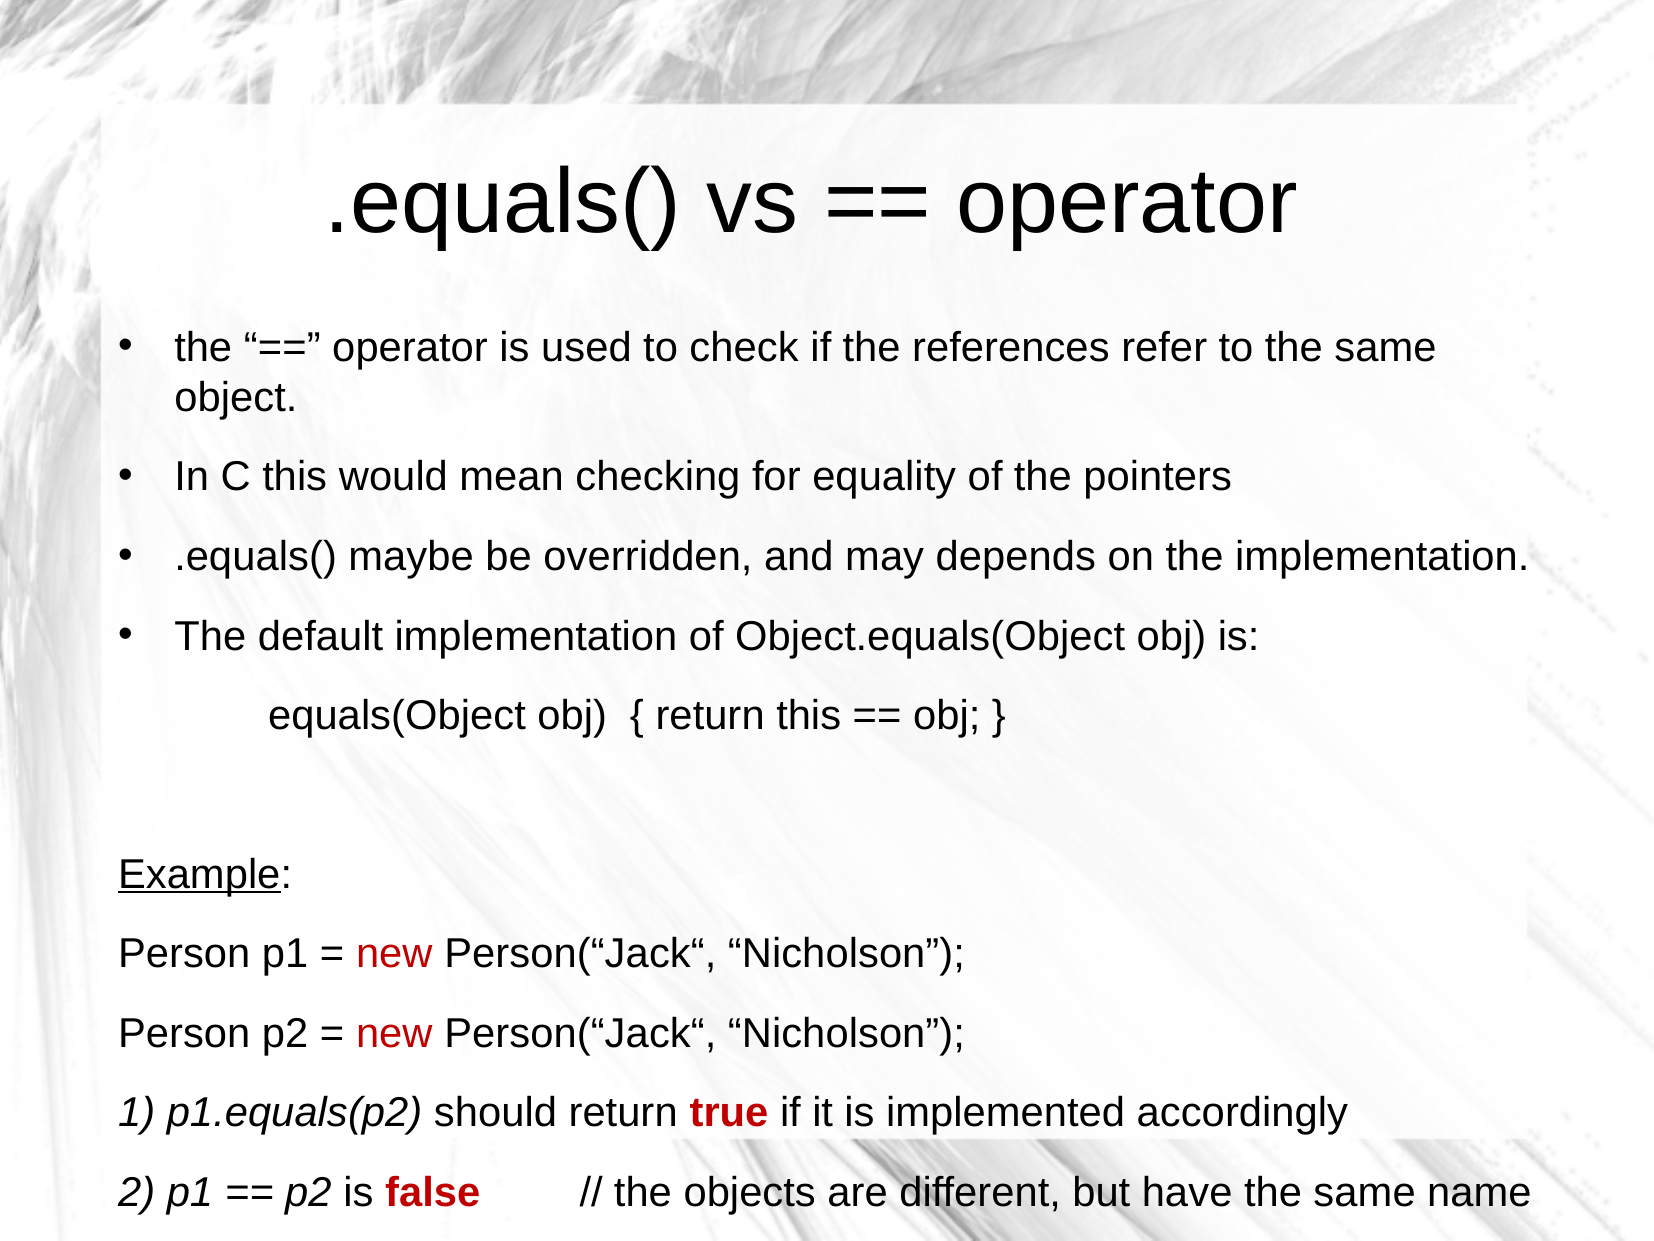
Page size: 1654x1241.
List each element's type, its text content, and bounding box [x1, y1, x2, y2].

picture [0, 0, 1654, 1241]
title .equals() vs == operator [118, 112, 1506, 281]
list the “==” operator is used to check if the references refer to the same object. In C this would mean checking for equality of the pointers .equals() maybe be overridden, and may depends on the implementation. The default implementation of Object.equals(Object obj) is: equals(Object obj) { return this == obj; } Example: Person p1 = new Person(“Jack“, “Nicholson”); Person p2 = new Person(“Jack“, “Nicholson”); 1) p1.equals(p2) should return true if it is implemented accordingly 2) p1 == p2 is false // the objects are different, but have the same name [118, 319, 1571, 1102]
